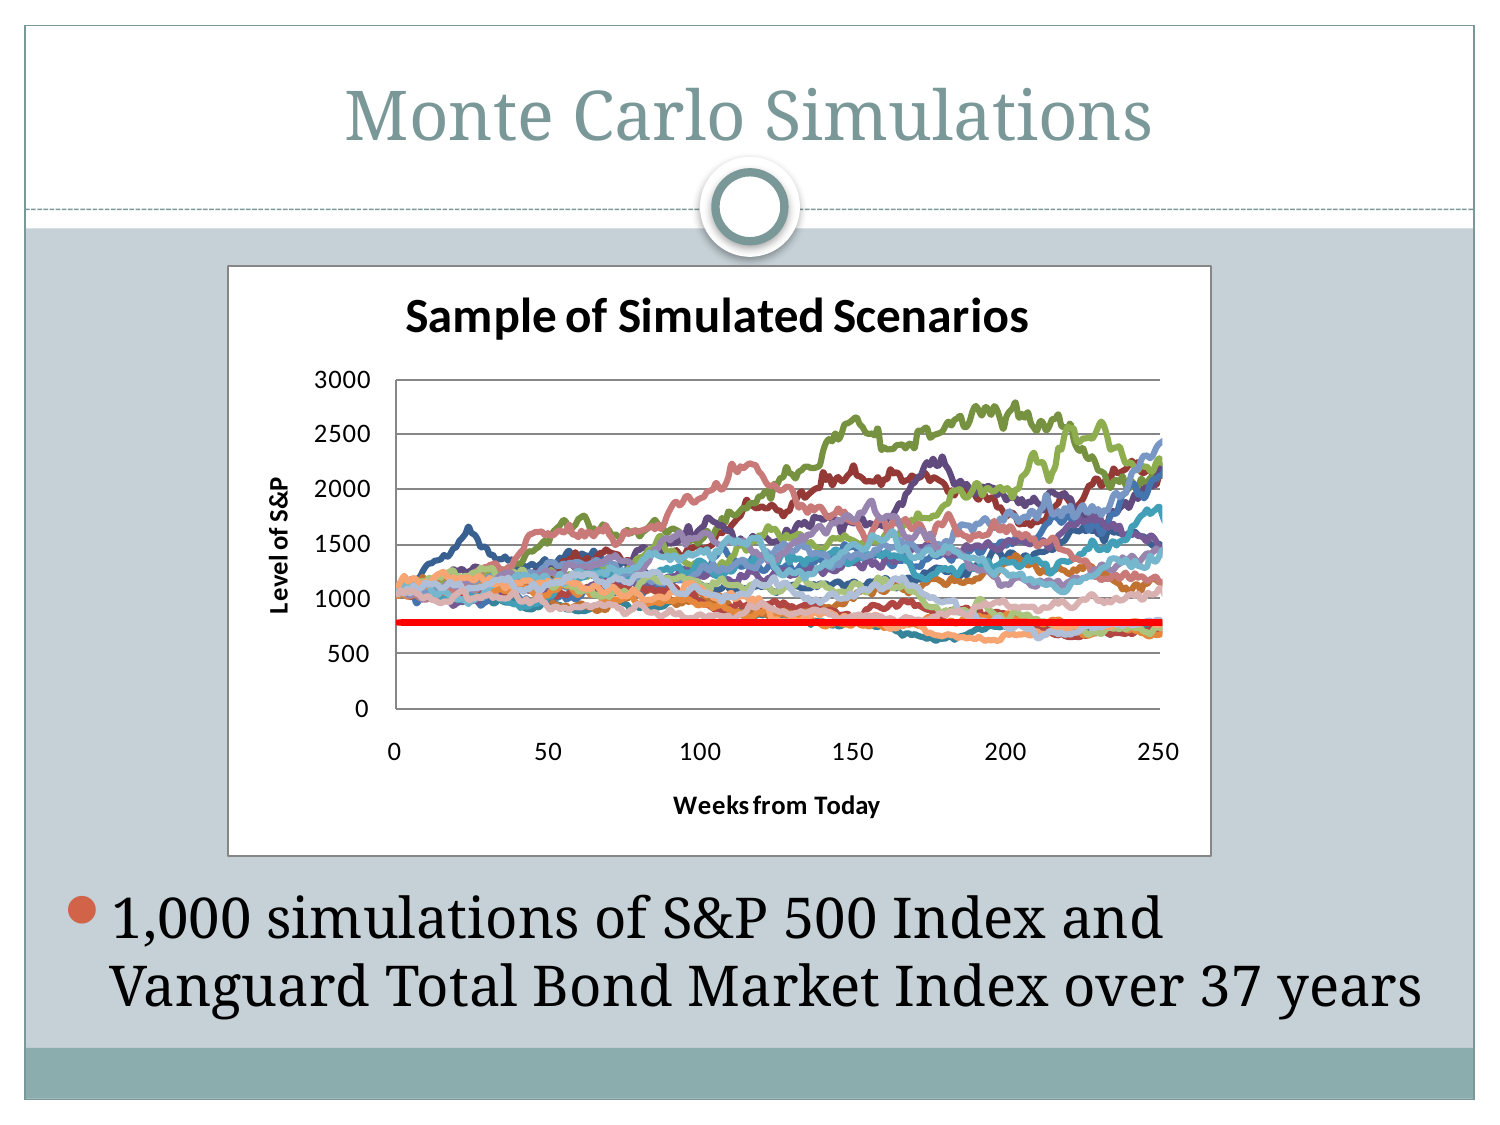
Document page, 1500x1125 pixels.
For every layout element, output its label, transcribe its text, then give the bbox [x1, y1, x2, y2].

picture [224, 262, 1213, 858]
title Monte Carlo Simulations [49, 37, 1450, 162]
list 1,000 simulations of S&P 500 Index and Vanguard Total Bond Market Index over 37 years [49, 875, 1445, 1038]
